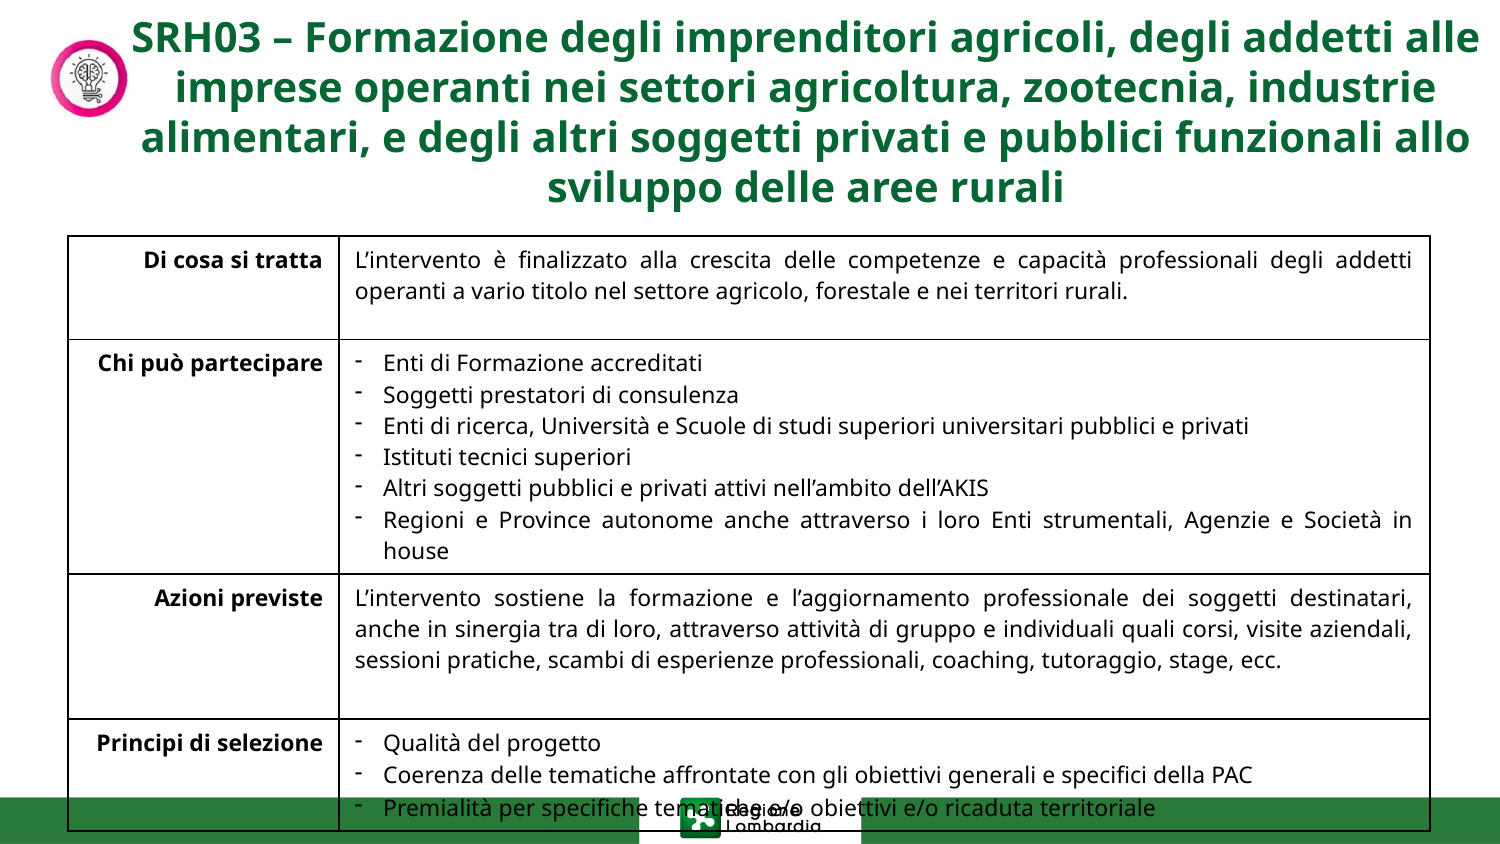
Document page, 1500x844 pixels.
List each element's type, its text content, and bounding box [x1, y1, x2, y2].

picture [0, 0, 1500, 844]
table_header Di cosa si tratta [69, 237, 338, 339]
table_cell Enti di Formazione accreditati Soggetti prestatori di consulenza Enti di ricerca, Università e Scuole di studi superiori universitari pubblici e privati Istituti tecnici superiori Altri soggetti pubblici e privati attivi nell’ambito dell’AKIS Regioni e Province autonome anche attraverso i loro Enti strumentali, Agenzie e Società in house [340, 340, 1429, 573]
table_cell Azioni previste [69, 575, 338, 718]
table_cell L’intervento sostiene la formazione e l’aggiornamento professionale dei soggetti destinatari, anche in sinergia tra di loro, attraverso attività di gruppo e individuali quali corsi, visite aziendali, sessioni pratiche, scambi di esperienze professionali, coaching, tutoraggio, stage, ecc. [340, 575, 1429, 718]
table_cell Principi di selezione [69, 720, 338, 830]
table_cell Qualità del progetto Coerenza delle tematiche affrontate con gli obiettivi generali e specifici della PAC Premialità per specifiche tematiche e/o obiettivi e/o ricaduta territoriale [340, 720, 1429, 830]
table_header L’intervento è finalizzato alla crescita delle competenze e capacità professionali degli addetti operanti a vario titolo nel settore agricolo, forestale e nei territori rurali. [340, 237, 1429, 339]
table_cell Chi può partecipare [69, 340, 338, 573]
text_box SRH03 – Formazione degli imprenditori agricoli, degli addetti alle imprese operanti nei settori agricoltura, zootecnia, industrie alimentari, e degli altri soggetti privati e pubblici funzionali allo sviluppo delle aree rurali [112, 22, 1500, 201]
